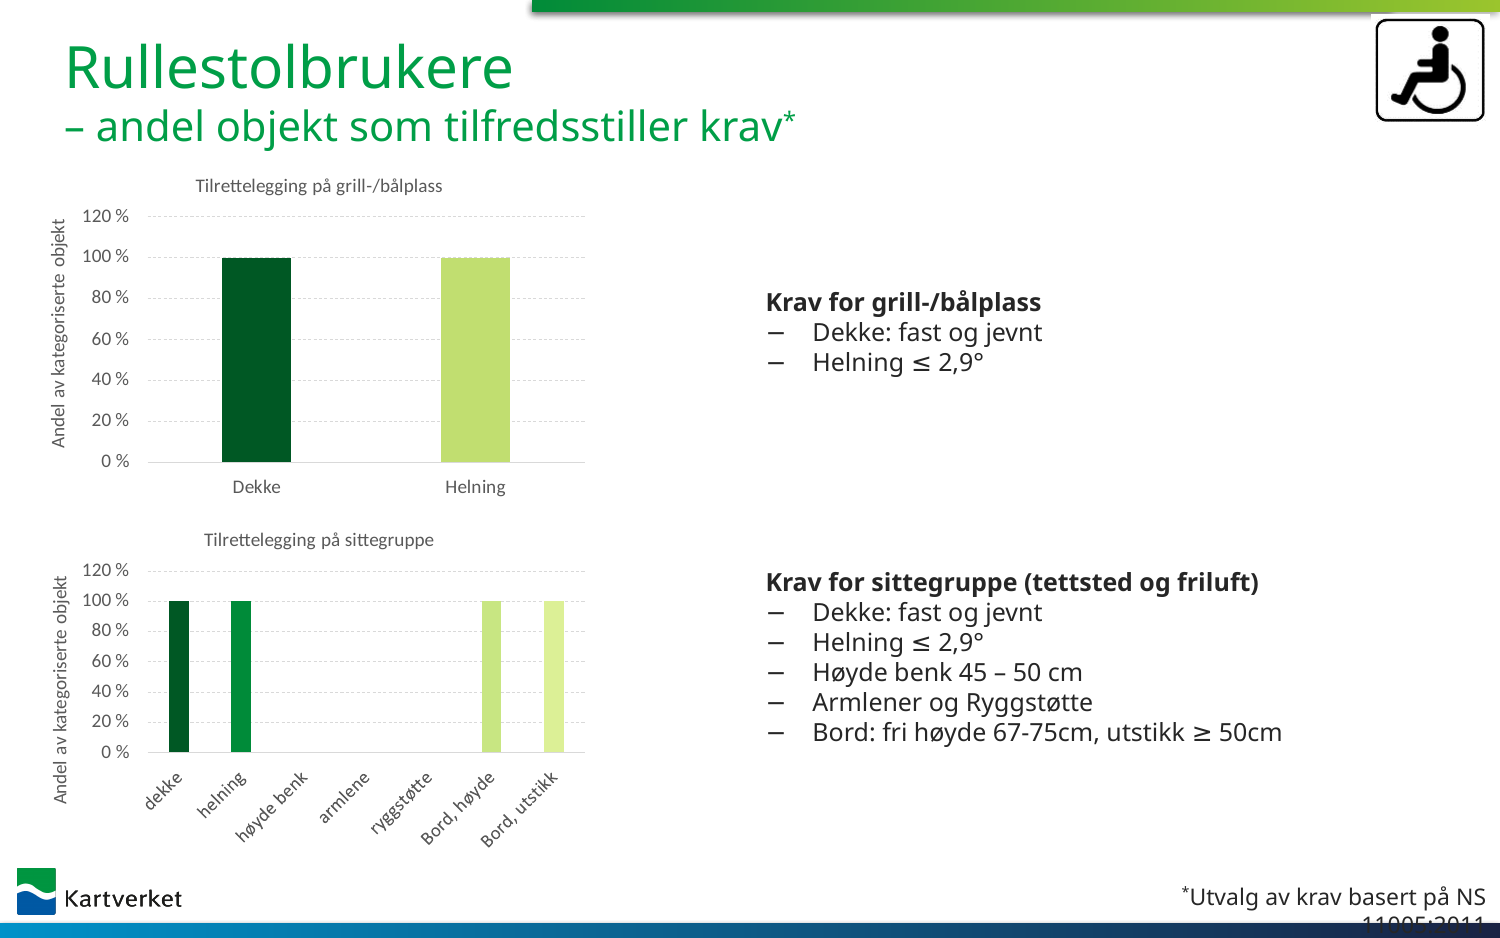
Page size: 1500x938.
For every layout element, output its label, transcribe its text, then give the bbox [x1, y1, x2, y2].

text_box *Utvalg av krav basert på NS 11005:2011 [1068, 873, 1500, 938]
picture [1371, 13, 1491, 127]
text_box Rullestolbrukere – andel objekt som tilfredsstiller krav* [49, 14, 1431, 158]
text_box Krav for sittegruppe (tettsted og friluft) Dekke: fast og jevnt Helning ≤ 2,9° Høyde benk 45 – 50 cm Armlener og Ryggstøtte Bord: fri høyde 67-75cm, utstikk ≥ 50cm [750, 559, 1500, 754]
text_box Krav for grill-/bålplass Dekke: fast og jevnt Helning ≤ 2,9° [750, 279, 1452, 384]
picture [41, 520, 596, 859]
picture [41, 166, 596, 505]
